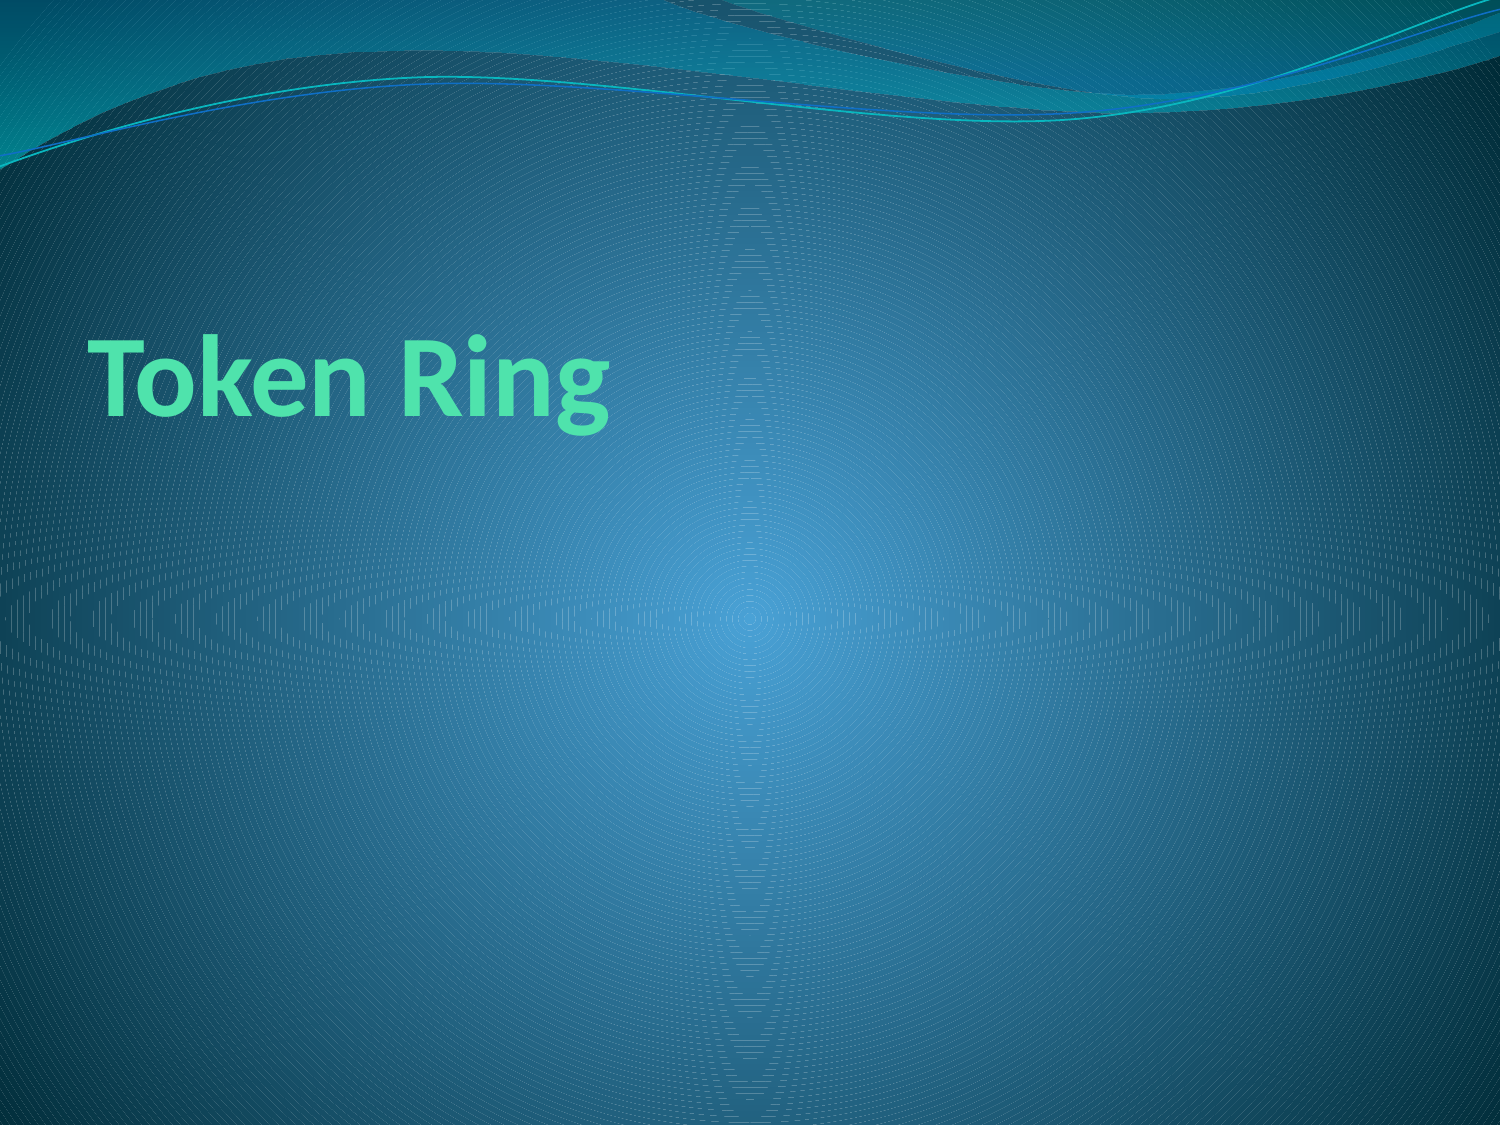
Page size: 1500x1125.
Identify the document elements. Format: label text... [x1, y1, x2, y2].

title Token Ring [86, 216, 1362, 440]
